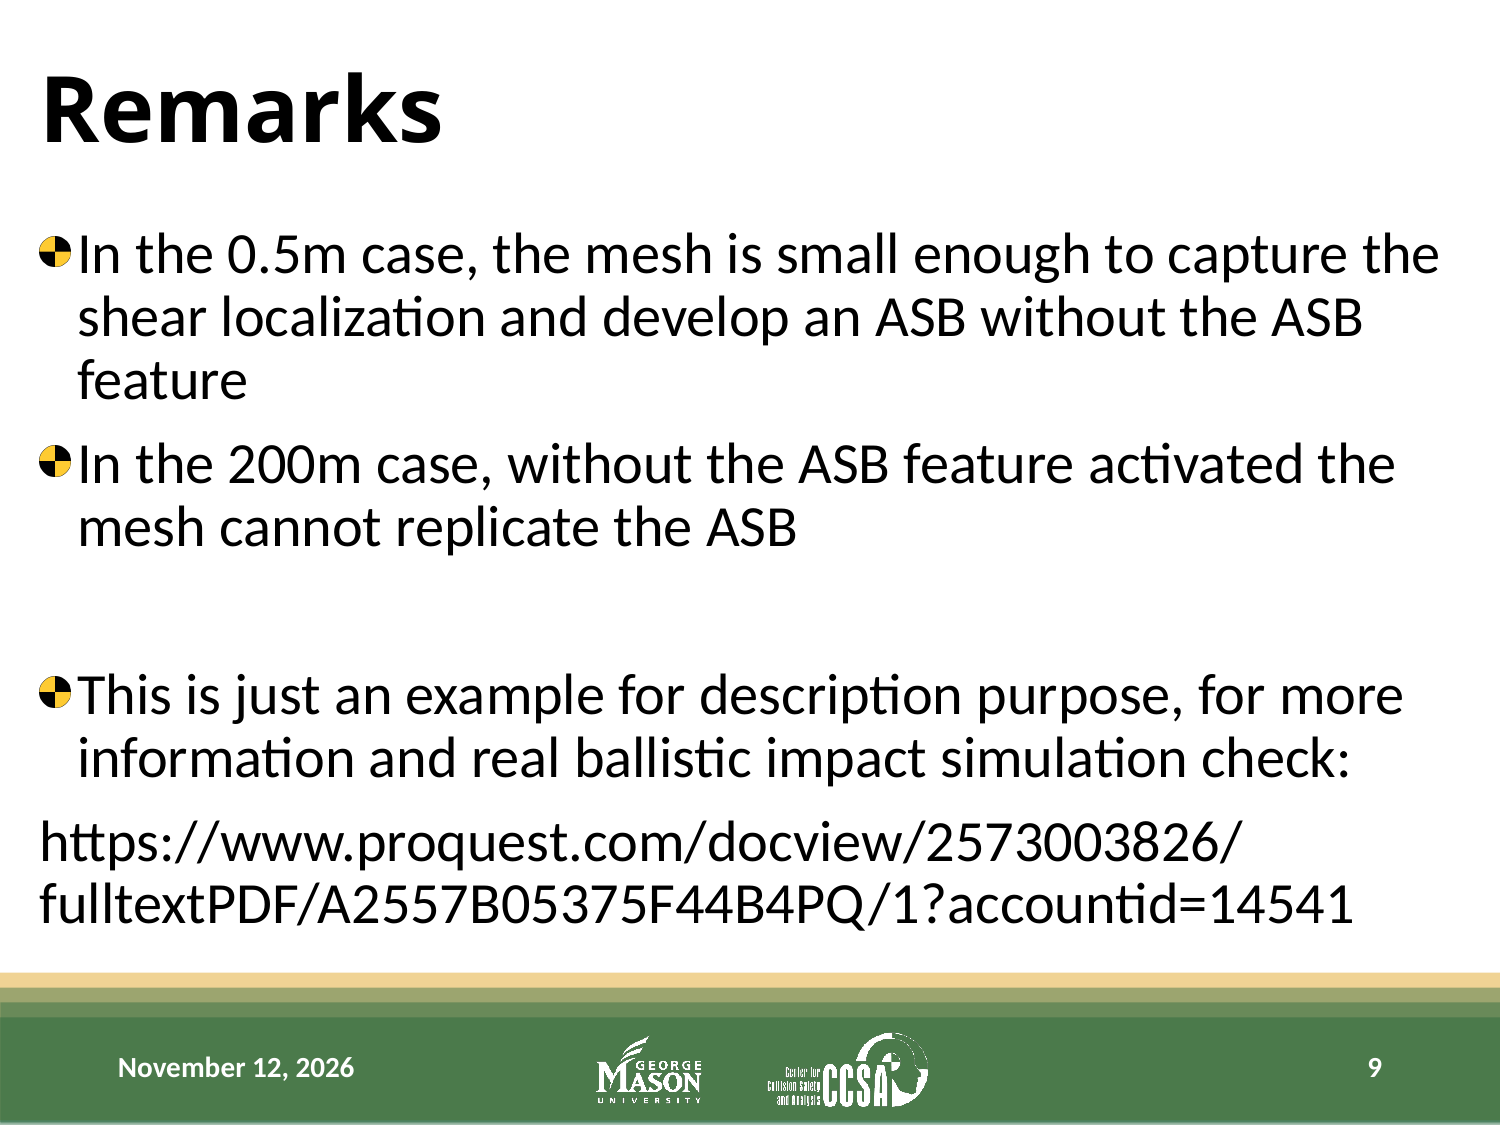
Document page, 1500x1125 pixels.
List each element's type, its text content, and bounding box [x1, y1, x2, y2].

picture [587, 1024, 713, 1115]
slide_number 9 [1115, 1041, 1397, 1102]
picture [39, 676, 71, 708]
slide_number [103, 1041, 441, 1102]
picture [757, 1024, 938, 1115]
picture [39, 445, 71, 477]
picture [39, 236, 71, 267]
title Remarks [24, 24, 1475, 200]
